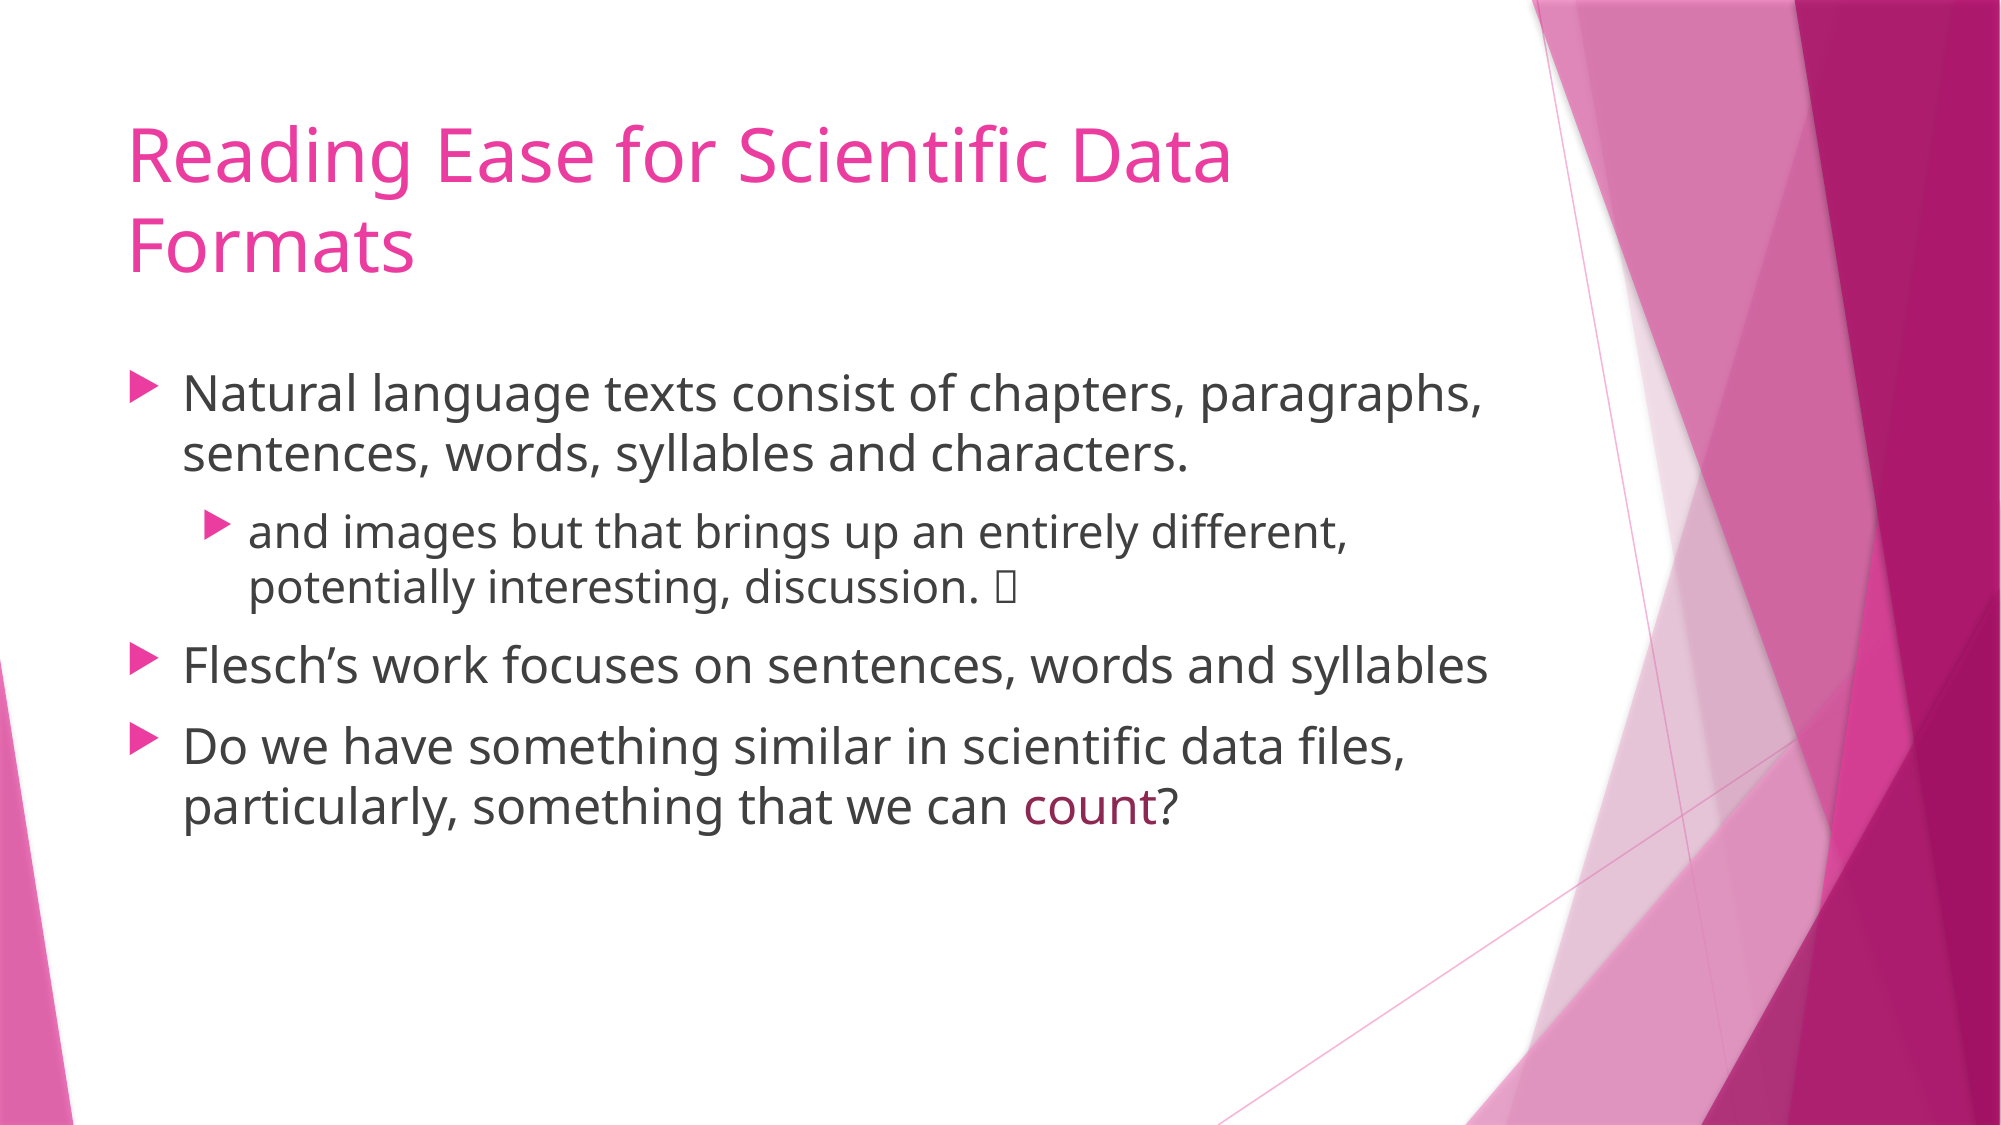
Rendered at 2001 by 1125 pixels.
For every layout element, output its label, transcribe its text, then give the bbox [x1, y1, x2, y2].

list Natural language texts consist of chapters, paragraphs, sentences, words, syllables and characters. and images but that brings up an entirely different, potentially interesting, discussion. 🙂 Flesch’s work focuses on sentences, words and syllables Do we have something similar in scientific data files, particularly, something that we can count? [111, 354, 1522, 992]
title Reading Ease for Scientific Data Formats [111, 99, 1522, 317]
